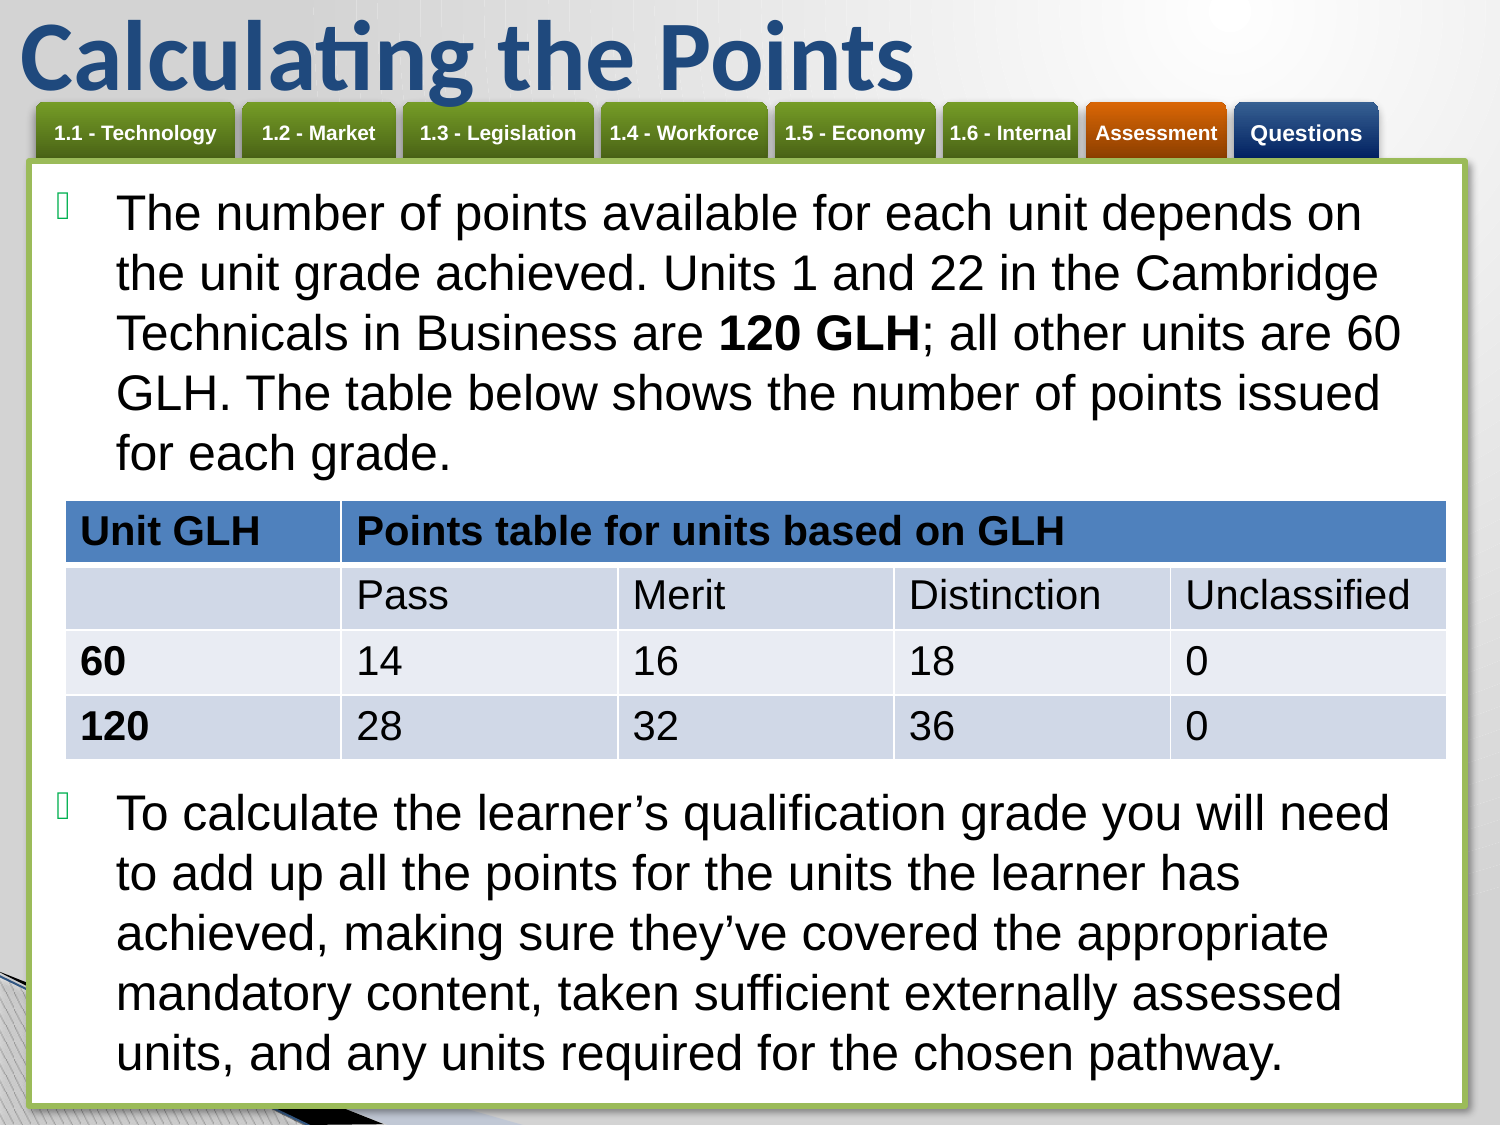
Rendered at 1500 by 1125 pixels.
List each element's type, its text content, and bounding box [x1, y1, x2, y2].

table_cell 16 [619, 631, 893, 694]
table_cell 36 [895, 696, 1170, 759]
table_cell Unclassified [1171, 568, 1446, 629]
table_header Unit GLH [66, 501, 340, 562]
picture [281, 1114, 303, 1125]
table_cell 14 [342, 631, 617, 694]
text_box The number of points available for each unit depends on the unit grade achieved. Units 1 and 22 in the Cambridge Technicals in Business are 120 GLH; all other units are 60 GLH. The table below shows the number of points issued for each grade. To calculate the learner’s qualification grade you will need to add up all the points for the units the learner has achieved, making sure they’ve covered the appropriate mandatory content, taken sufficient externally assessed units, and any units required for the chosen pathway. [41, 172, 1447, 1088]
title Calculating the Points [5, 0, 1270, 102]
table_cell 60 [66, 631, 340, 694]
table_cell 120 [66, 696, 340, 759]
table_cell [66, 568, 340, 629]
table_cell Distinction [895, 568, 1170, 629]
table_cell 0 [1171, 696, 1446, 759]
table_cell 18 [895, 631, 1170, 694]
table_cell Merit [619, 568, 893, 629]
table_cell 32 [619, 696, 893, 759]
table_cell 28 [342, 696, 617, 759]
text_box e [551, 0, 603, 5]
table_header Points table for units based on GLH [342, 501, 1446, 562]
table_cell 0 [1171, 631, 1446, 694]
table_cell Pass [342, 568, 617, 629]
